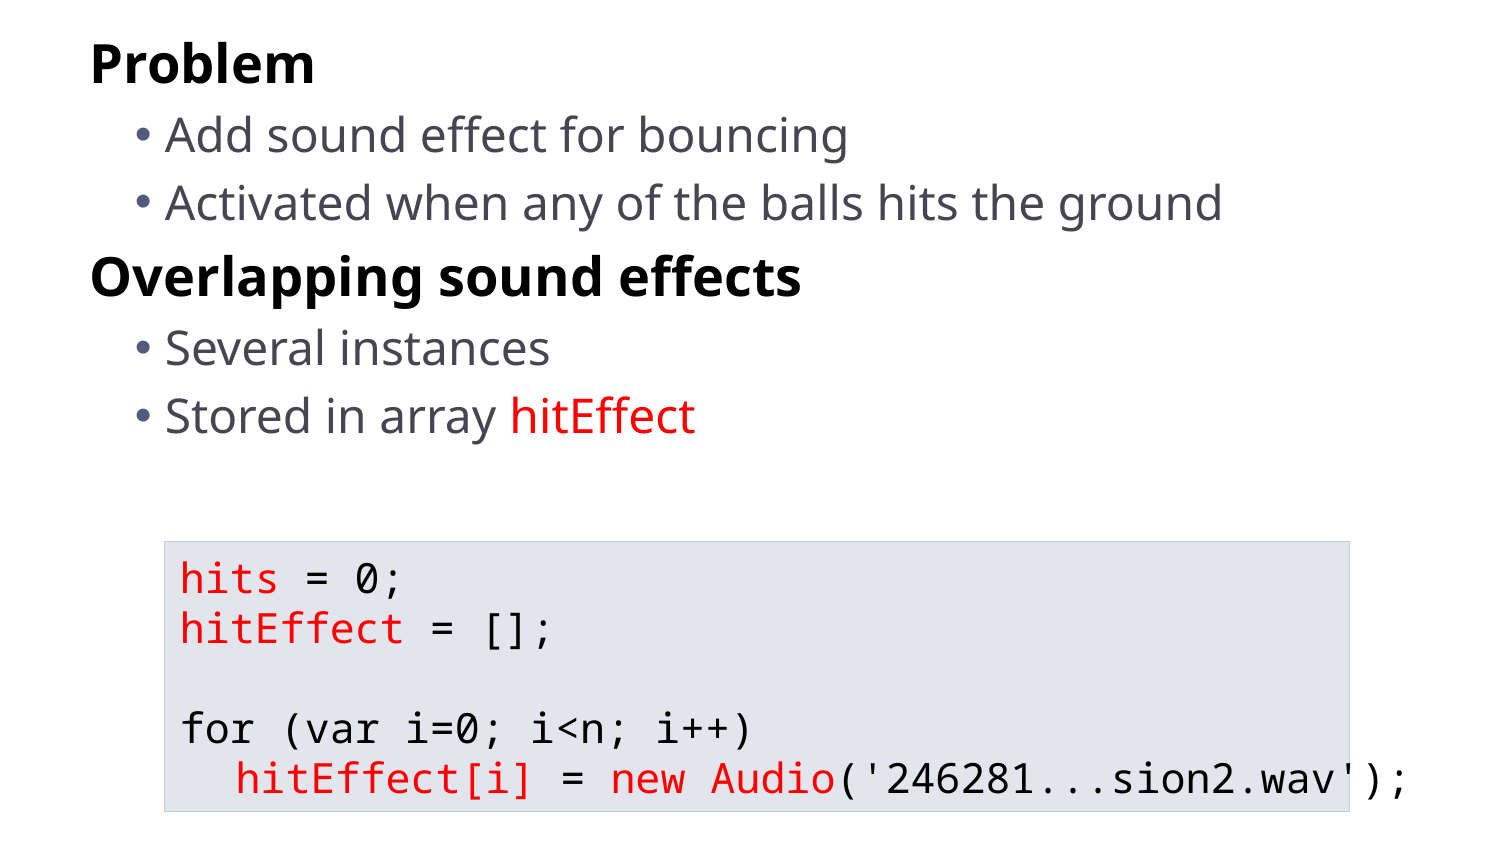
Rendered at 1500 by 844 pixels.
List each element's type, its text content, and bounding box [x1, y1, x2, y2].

text_box hits = 0; hitEffect = []; for (var i=0; i<n; i++) hitEffect[i] = new Audio('246281...sion2.wav'); [164, 541, 1350, 812]
list Problem Add sound effect for bouncing Activated when any of the balls hits the ground Overlapping sound effects Several instances Stored in array hitEffect [75, 21, 1475, 835]
